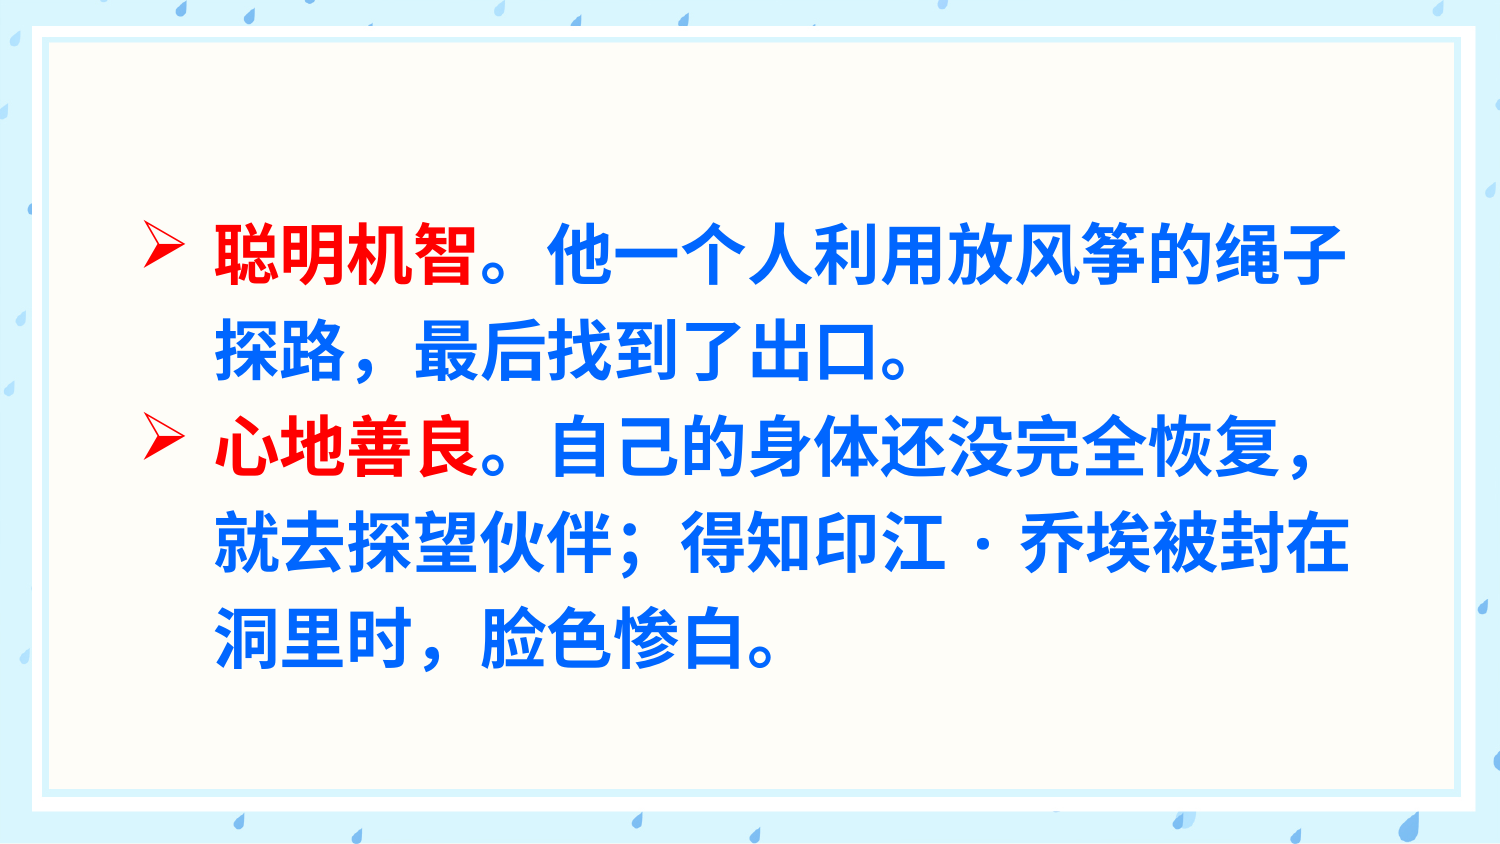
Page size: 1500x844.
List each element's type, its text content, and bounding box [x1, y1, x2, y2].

text_box 聪明机智。他一个人利用放风筝的绳子探路，最后找到了出口。 心地善良。自己的身体还没完全恢复，就去探望伙伴；得知印江·乔埃被封在洞里时，脸色惨白。 [123, 189, 1377, 685]
picture [0, 0, 1500, 844]
